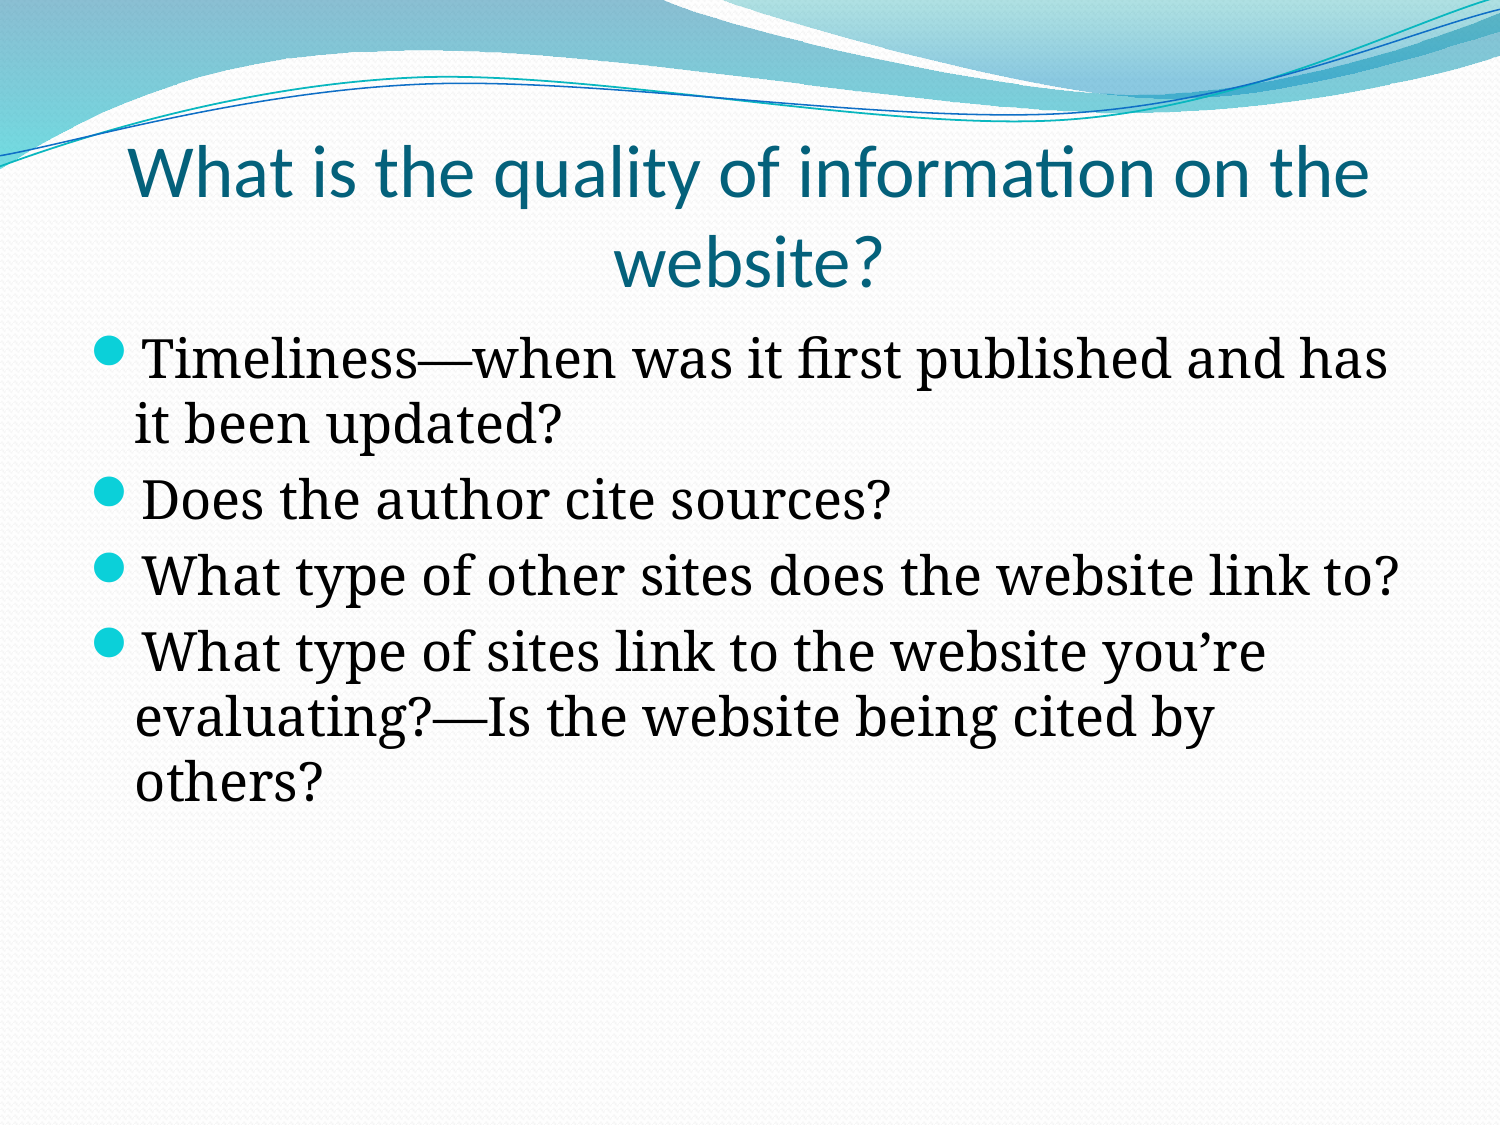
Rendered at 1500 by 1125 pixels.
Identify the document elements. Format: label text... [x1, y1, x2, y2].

list Timeliness—when was it first published and has it been updated? Does the author cite sources? What type of other sites does the website link to? What type of sites link to the website you’re evaluating?—Is the website being cited by others? [75, 317, 1425, 1038]
title What is the quality of information on the website? [75, 115, 1425, 303]
